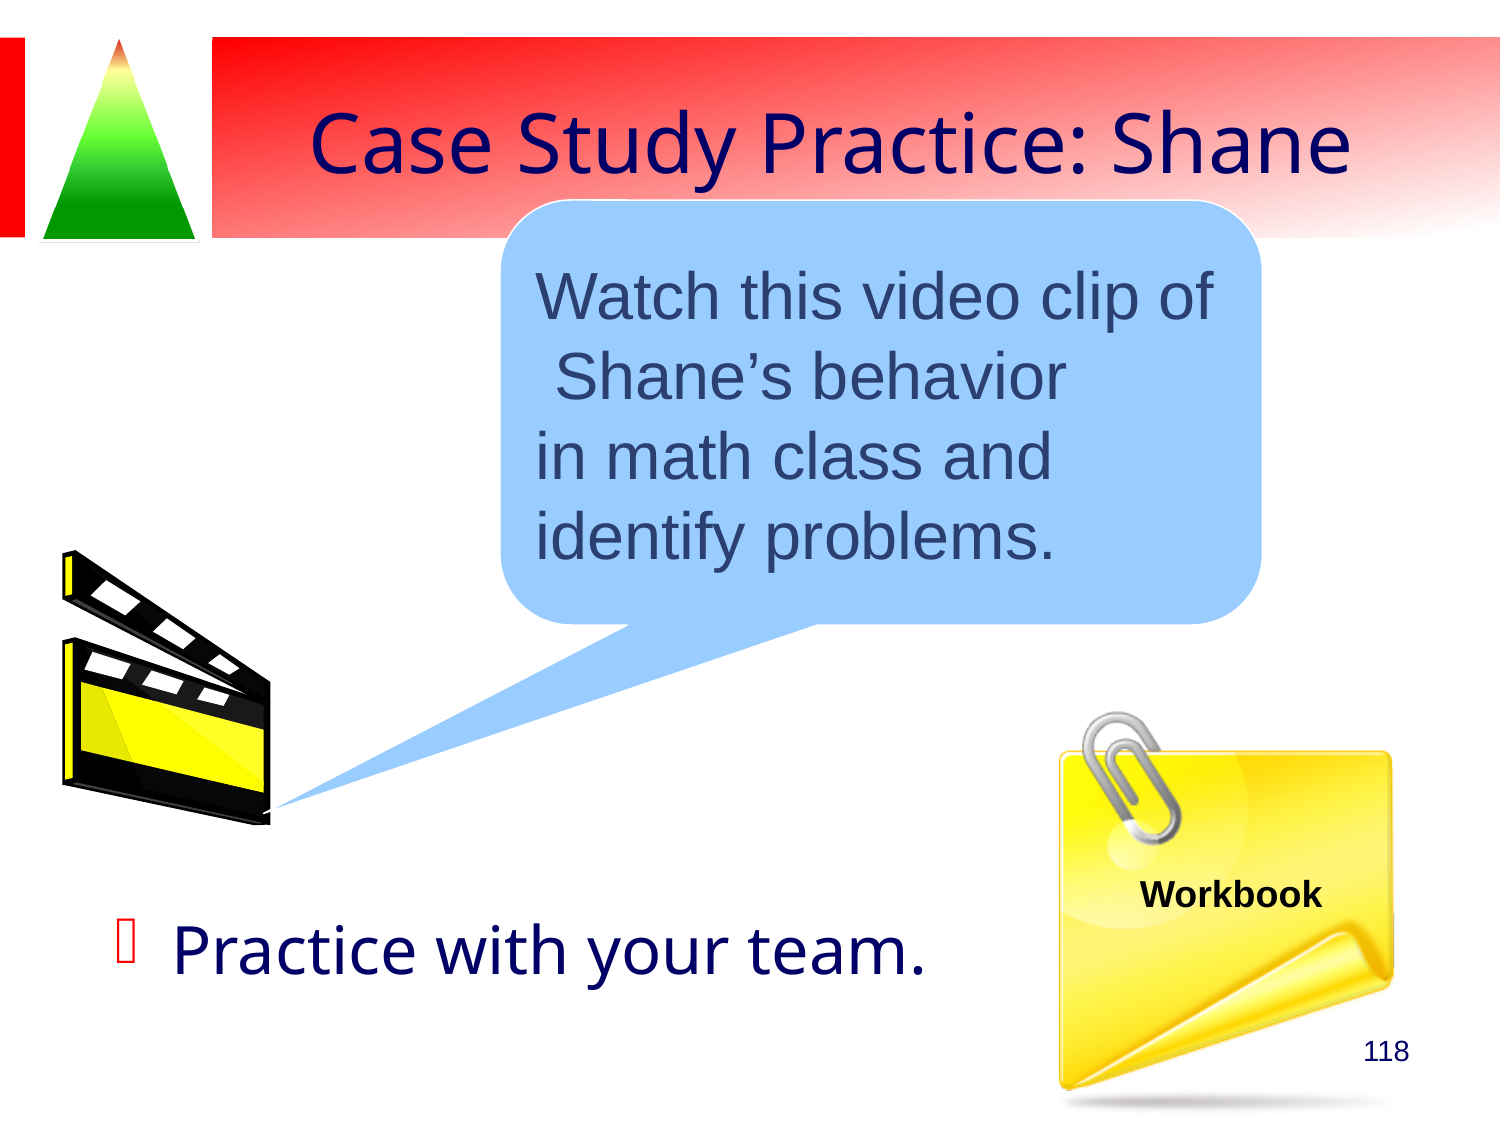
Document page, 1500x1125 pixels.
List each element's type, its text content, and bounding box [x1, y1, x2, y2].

picture [37, 30, 200, 243]
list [62, 549, 271, 826]
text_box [987, 674, 1438, 1125]
title Case Study Practice: Shane [237, 37, 1426, 243]
text_box Watch this video clip of Shane’s behavior in math class and identify problems. [274, 199, 1263, 810]
text_box Practice with your team. [99, 900, 982, 1013]
